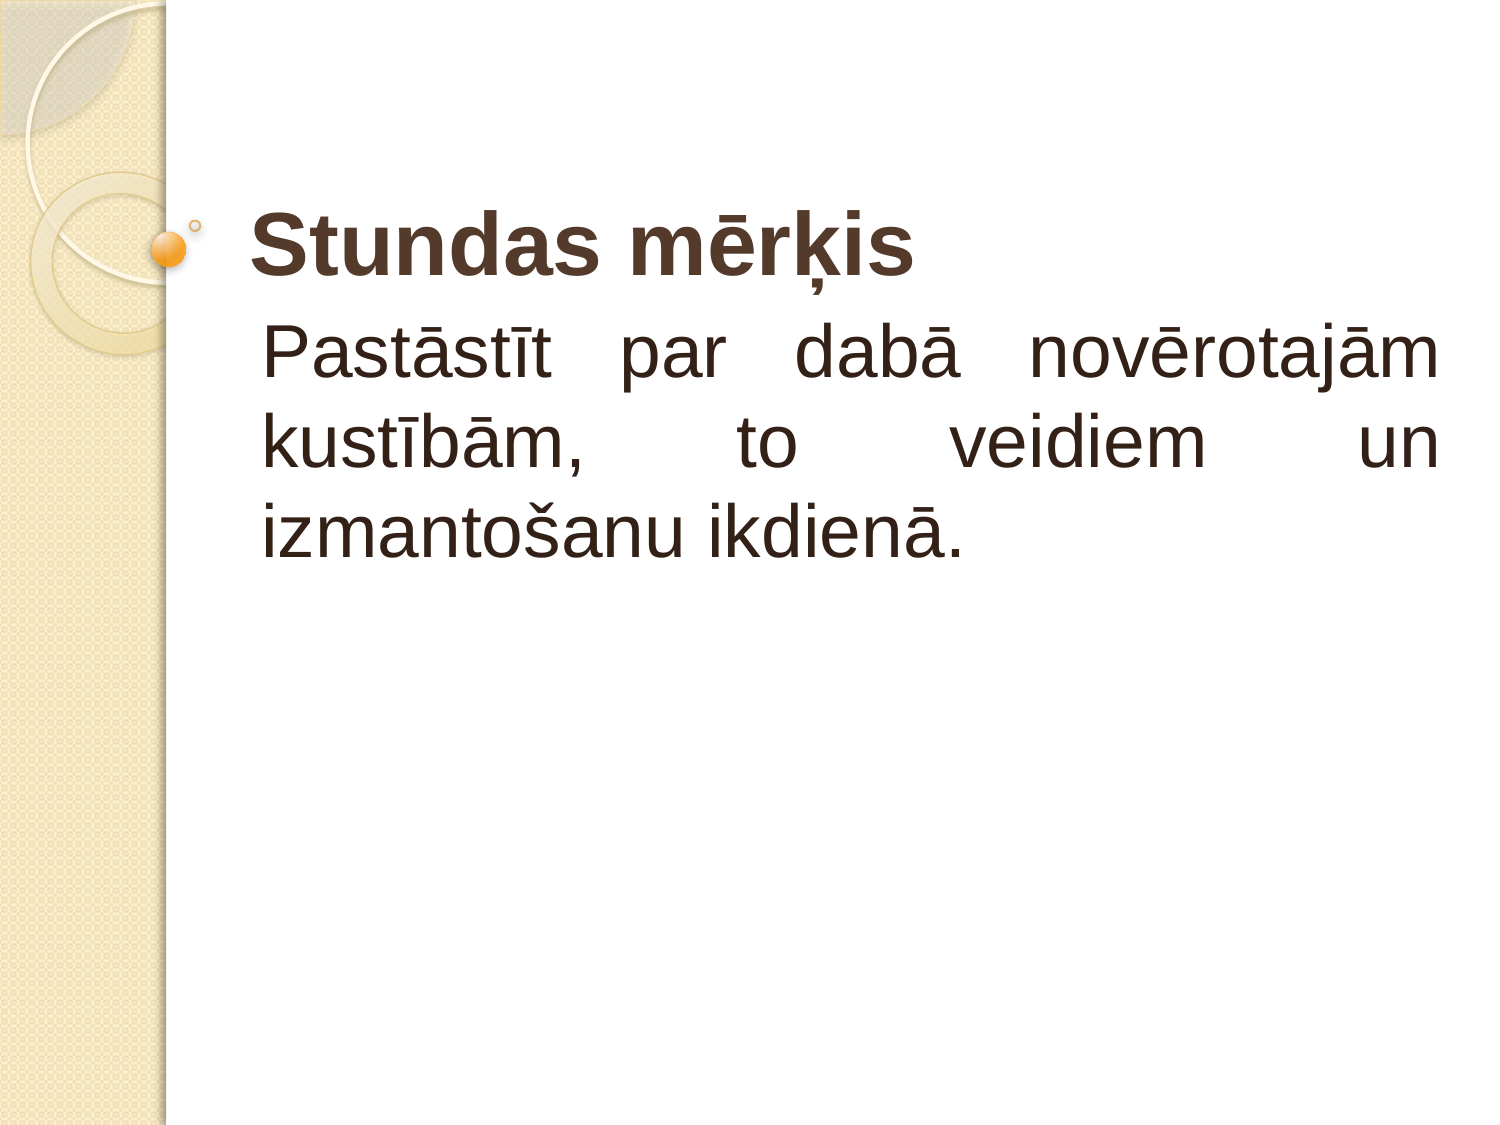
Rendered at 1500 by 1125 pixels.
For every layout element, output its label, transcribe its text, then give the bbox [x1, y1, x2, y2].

title Stundas mērķis [234, 59, 1450, 301]
subtitle Pastāstīt par dabā novērotajām kustībām, to veidiem un izmantošanu ikdienā. [242, 302, 1458, 591]
